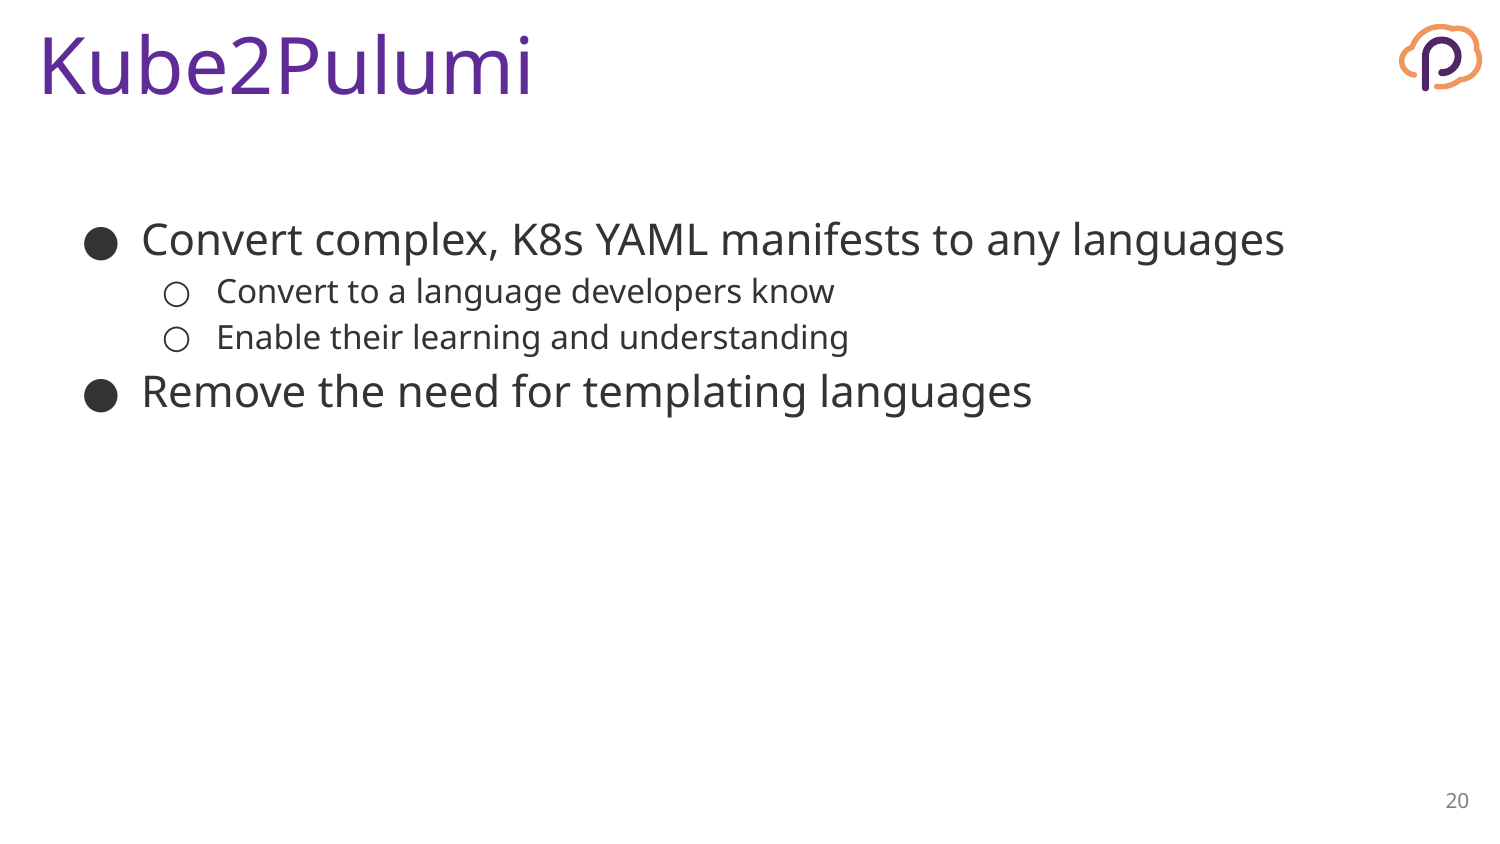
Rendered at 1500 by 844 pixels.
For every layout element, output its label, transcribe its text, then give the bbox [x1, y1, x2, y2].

slide_number ‹#› [1394, 769, 1484, 834]
list Convert complex, K8s YAML manifests to any languages Convert to a language developers know Enable their learning and understanding Remove the need for templating languages [51, 189, 1449, 750]
title Kube2Pulumi [22, 0, 1421, 124]
picture [1421, 4, 1494, 111]
